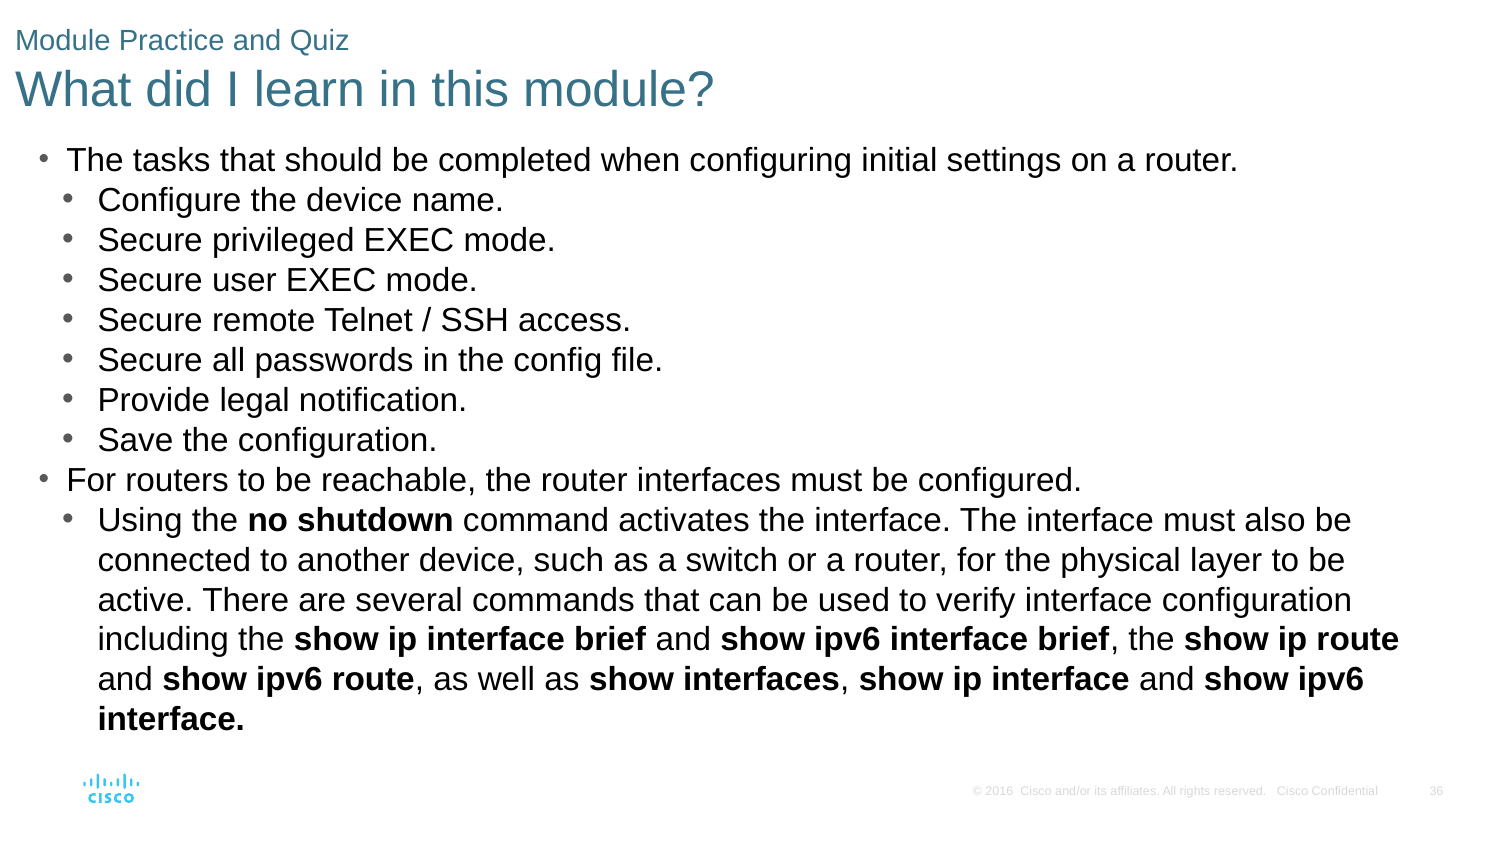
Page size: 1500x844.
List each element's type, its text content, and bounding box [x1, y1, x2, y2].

title Module Practice and Quiz What did I learn in this module? [0, 6, 1500, 131]
list The tasks that should be completed when configuring initial settings on a router. Configure the device name. Secure privileged EXEC mode. Secure user EXEC mode. Secure remote Telnet / SSH access. Secure all passwords in the config file. Provide legal notification. Save the configuration. For routers to be reachable, the router interfaces must be configured. Using the no shutdown command activates the interface. The interface must also be connected to another device, such as a switch or a router, for the physical layer to be active. There are several commands that can be used to verify interface configuration including the show ip interface brief and show ipv6 interface brief, the show ip route and show ipv6 route, as well as show interfaces, show ip interface and show ipv6 interface. [23, 131, 1476, 813]
